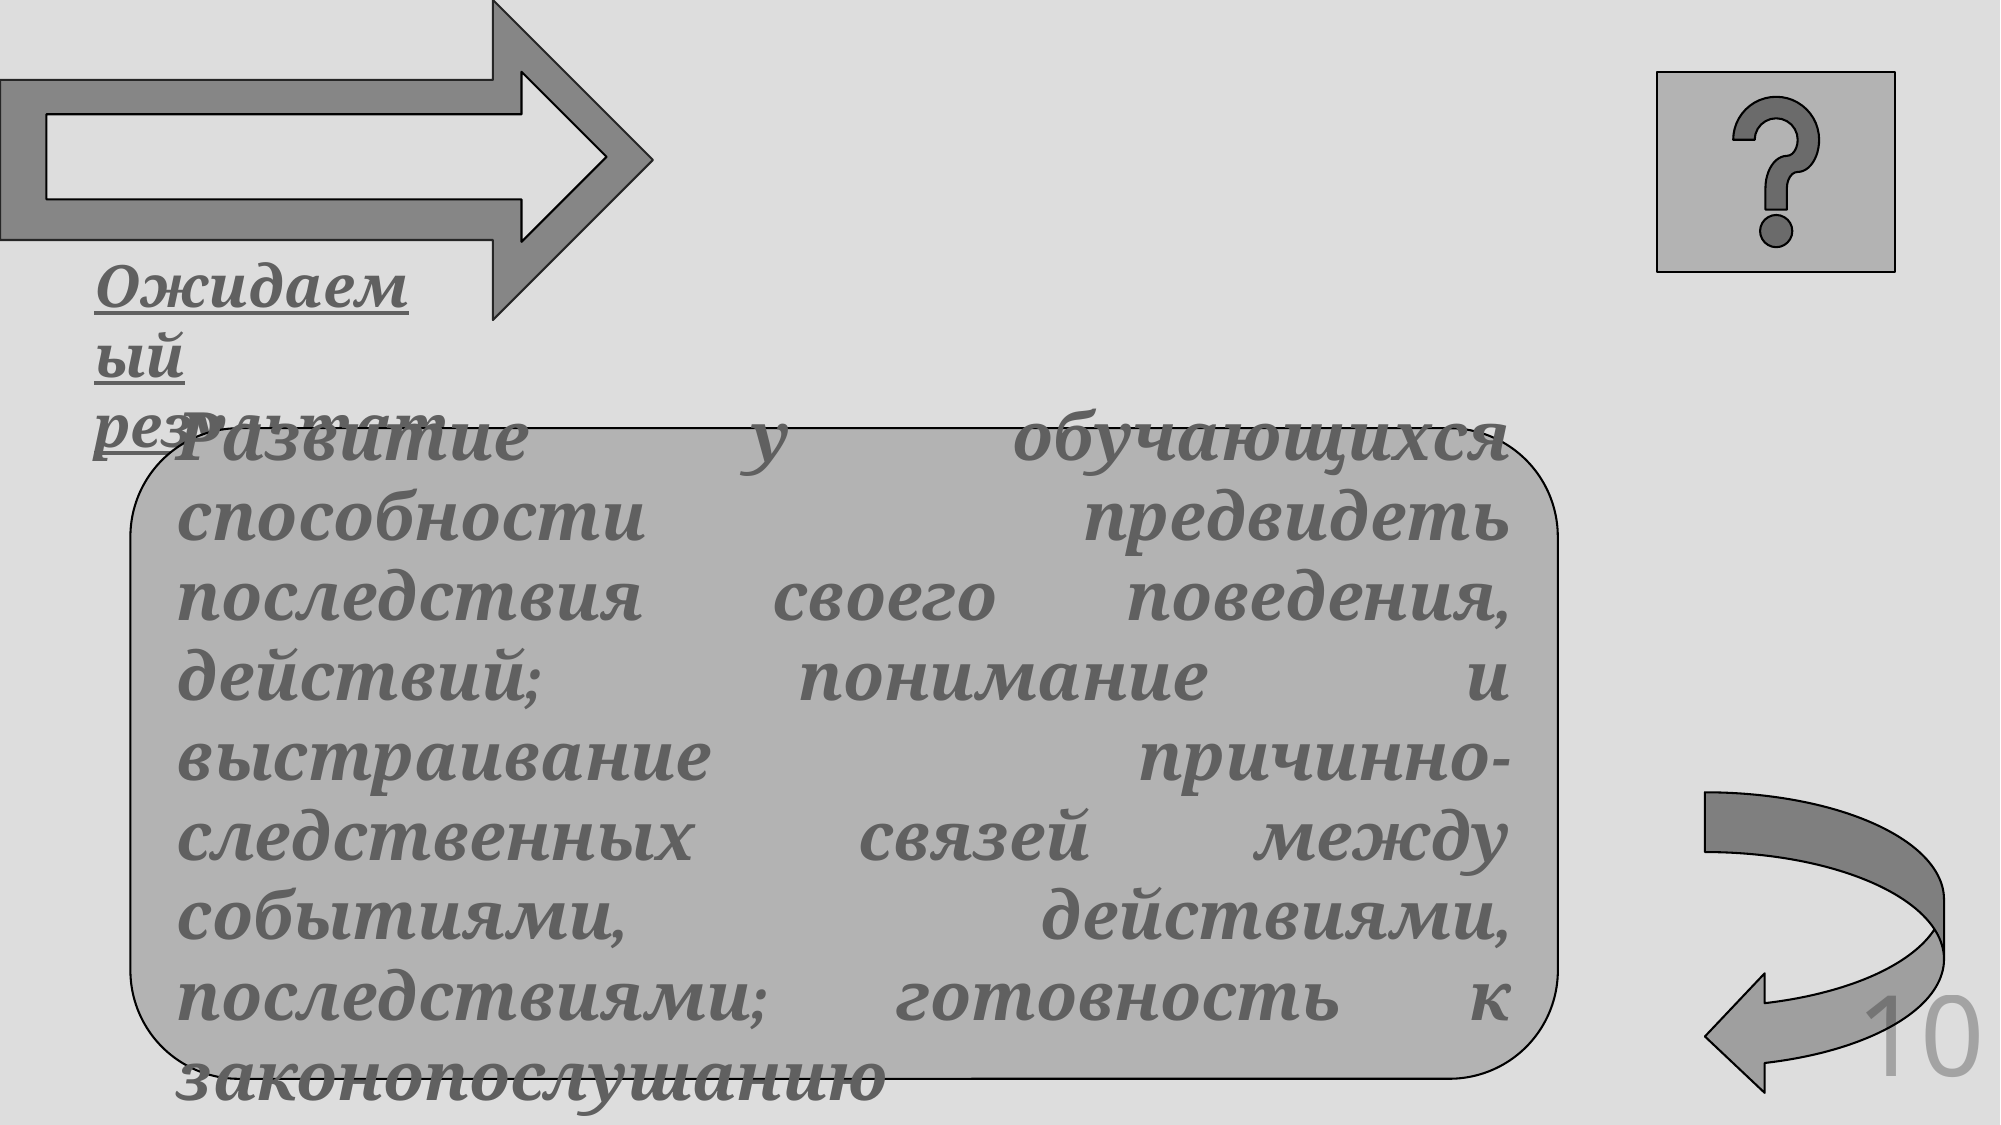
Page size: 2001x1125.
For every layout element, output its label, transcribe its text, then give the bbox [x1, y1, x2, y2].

text_box [0, 0, 654, 321]
text_box [1703, 791, 1945, 895]
text_box [1656, 71, 1896, 273]
text_box Развитие у обучающихся способности предвидеть последствия своего поведения, действий; понимание и выстраивание причинно-следственных связей между событиями, действиями, последствиями; готовность к законопослушанию [129, 427, 1559, 1080]
text_box Ожидаемый результат [79, 241, 470, 467]
text_box [45, 70, 608, 243]
slide_number 10 [1520, 895, 2000, 1125]
